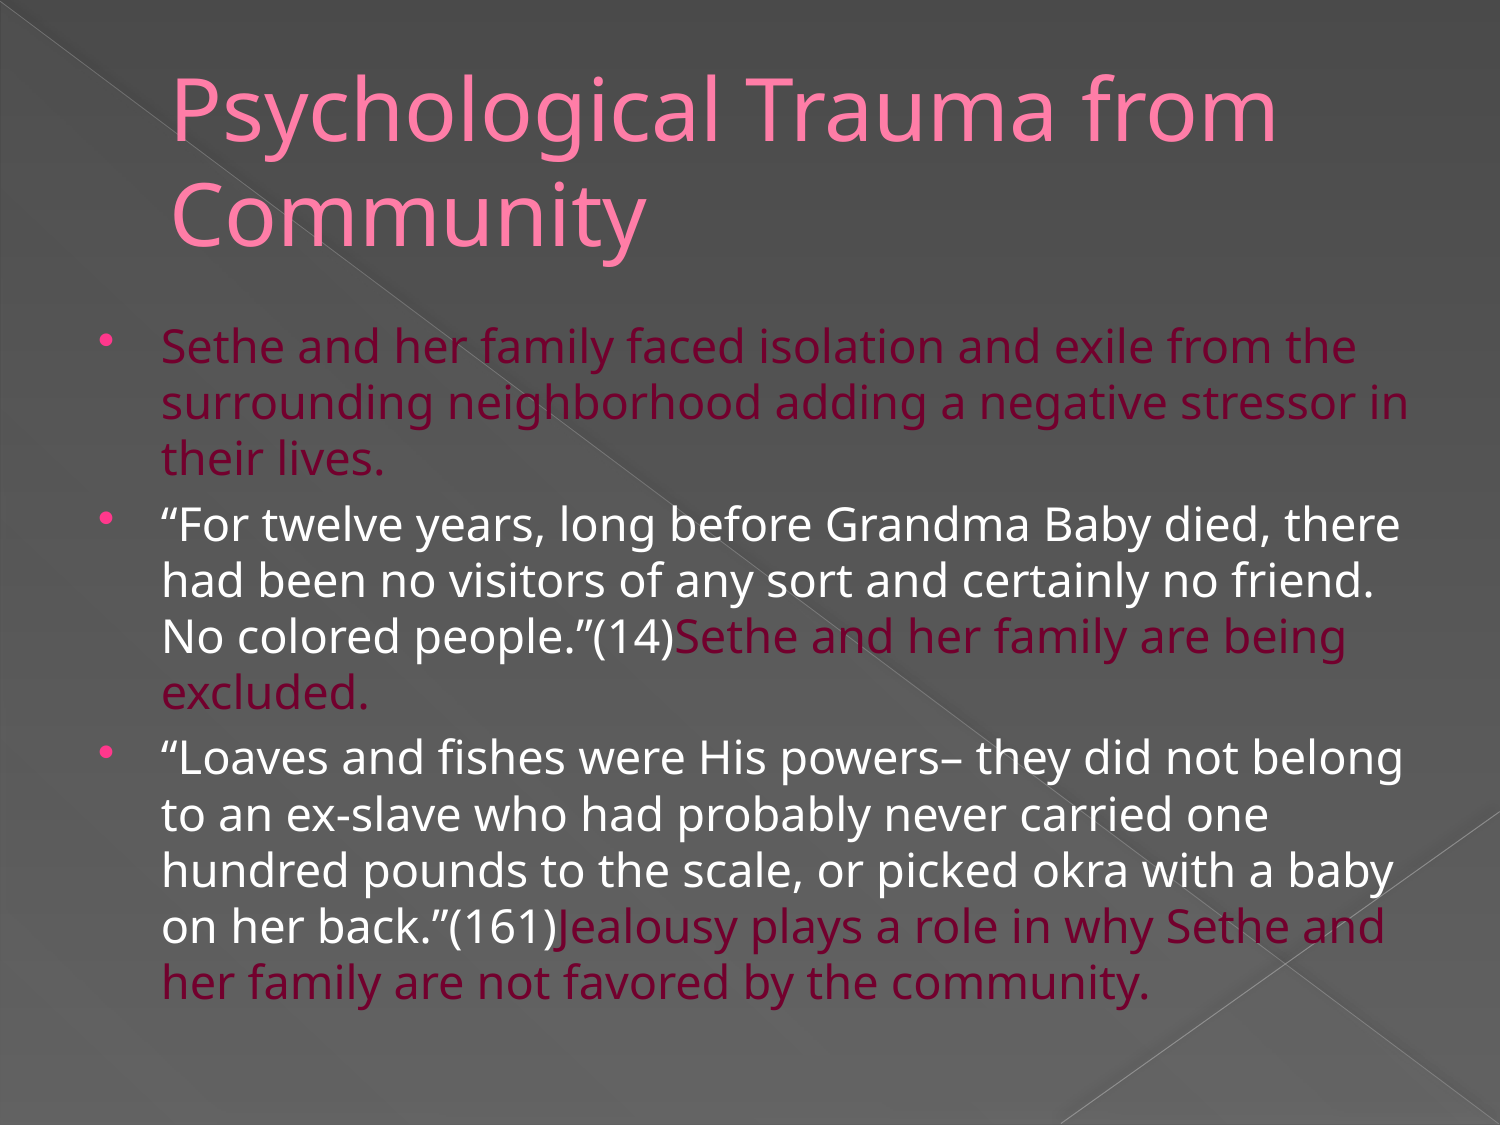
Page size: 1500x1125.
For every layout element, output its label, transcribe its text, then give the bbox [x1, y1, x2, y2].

list Sethe and her family faced isolation and exile from the surrounding neighborhood adding a negative stressor in their lives. “For twelve years, long before Grandma Baby died, there had been no visitors of any sort and certainly no friend. No colored people.”(14)Sethe and her family are being excluded. “Loaves and fishes were His powers– they did not belong to an ex-slave who had probably never carried one hundred pounds to the scale, or picked okra with a baby on her back.”(161)Jealousy plays a role in why Sethe and her family are not favored by the community. [75, 308, 1425, 1059]
title Psychological Trauma from Community [75, 43, 1425, 274]
